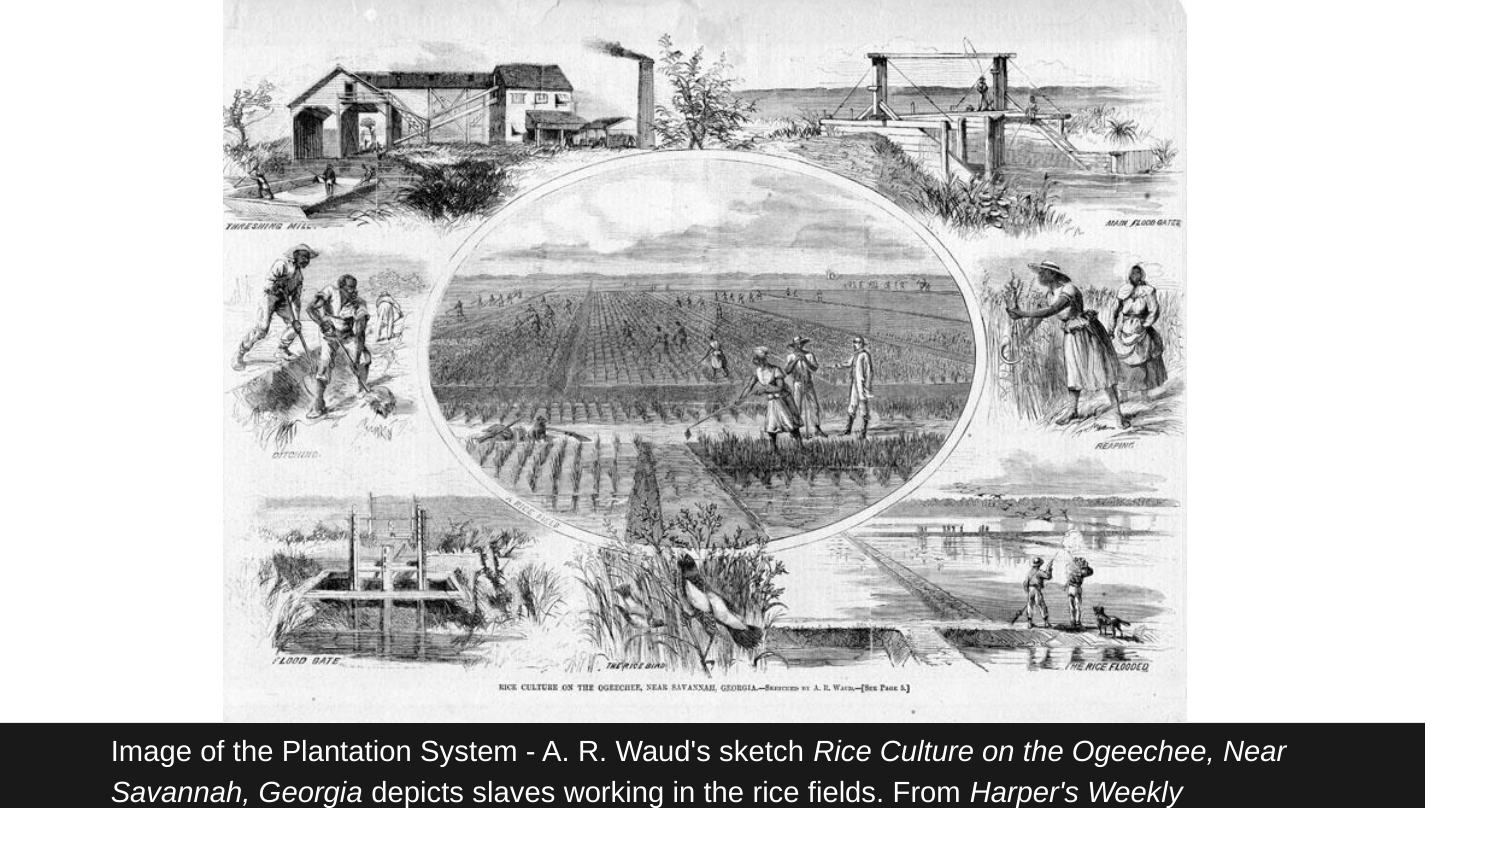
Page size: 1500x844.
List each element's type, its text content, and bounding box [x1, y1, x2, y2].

list Image of the Plantation System - A. R. Waud's sketch Rice Culture on the Ogeechee, Near Savannah, Georgia depicts slaves working in the rice fields. From Harper's Weekly [75, 722, 1425, 808]
picture [222, 0, 1187, 723]
